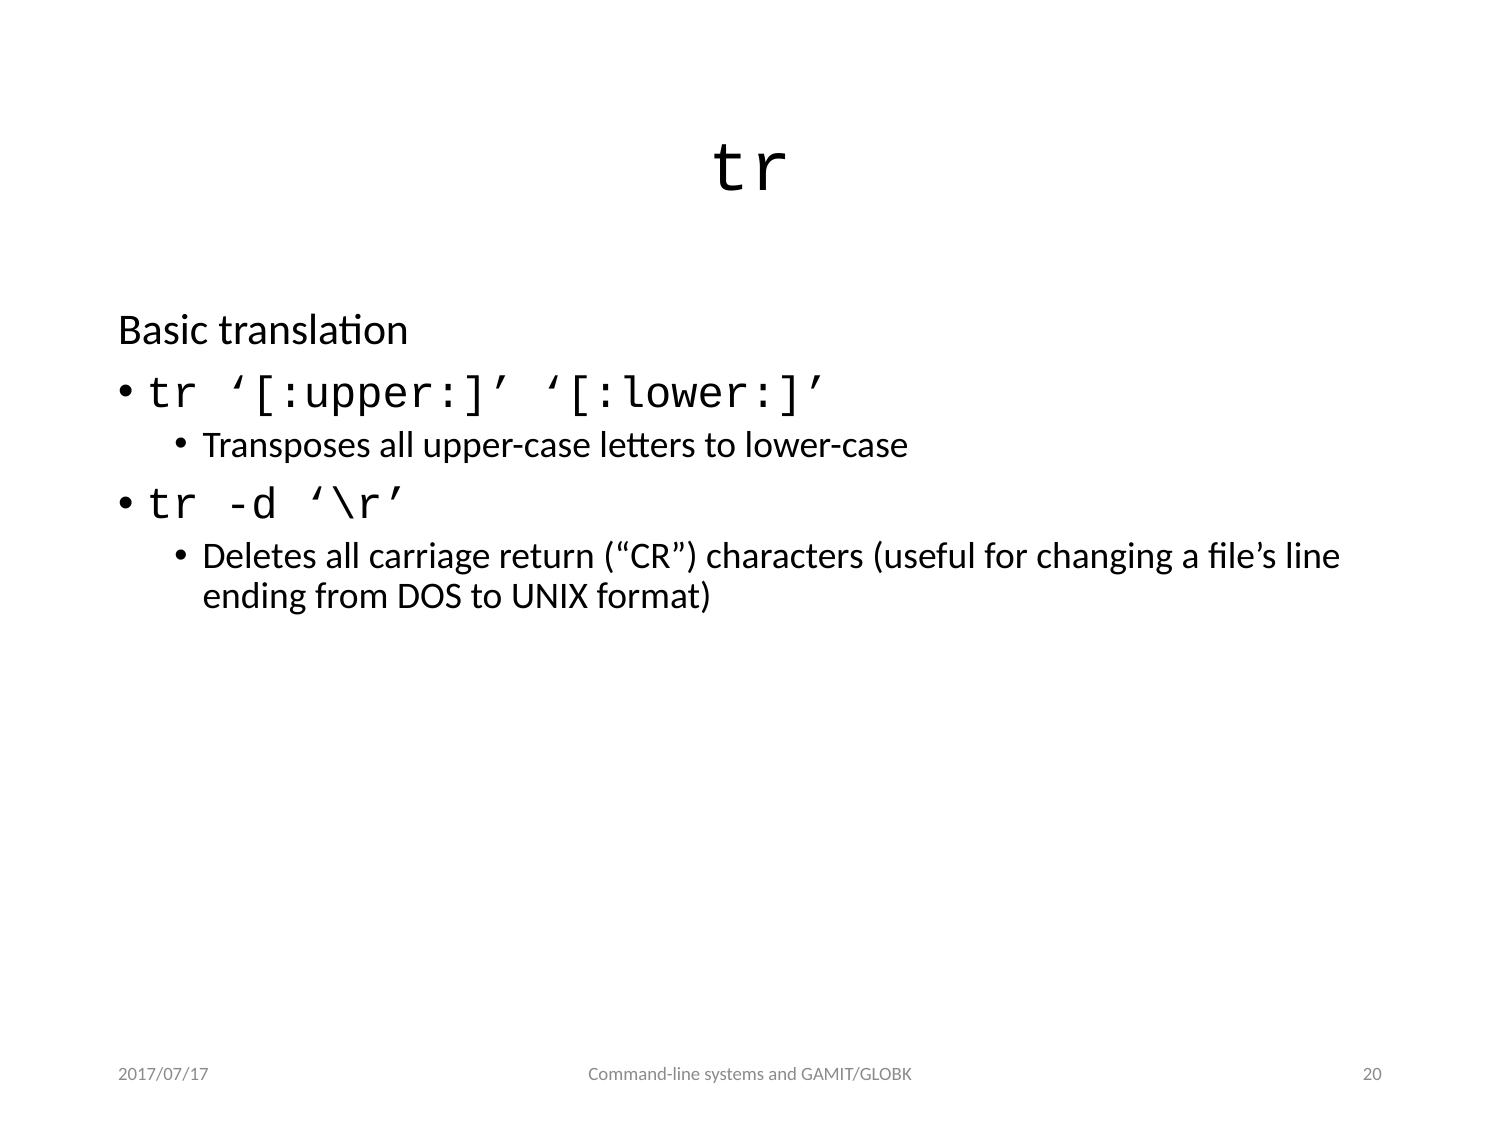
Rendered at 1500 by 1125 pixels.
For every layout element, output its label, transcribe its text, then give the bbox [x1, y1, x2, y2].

slide_number 19 [1059, 1042, 1397, 1103]
footer Command-line systems and GAMIT/GLOBK [496, 1042, 1004, 1103]
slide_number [103, 1042, 441, 1103]
title tr [103, 59, 1397, 278]
list Basic translation tr ‘[:upper:]’ ‘[:lower:]’ Transposes all upper-case letters to lower-case tr -d ‘\r’ Deletes all carriage return (“CR”) characters (useful for changing a file’s line ending from DOS to UNIX format) [103, 299, 1397, 1014]
